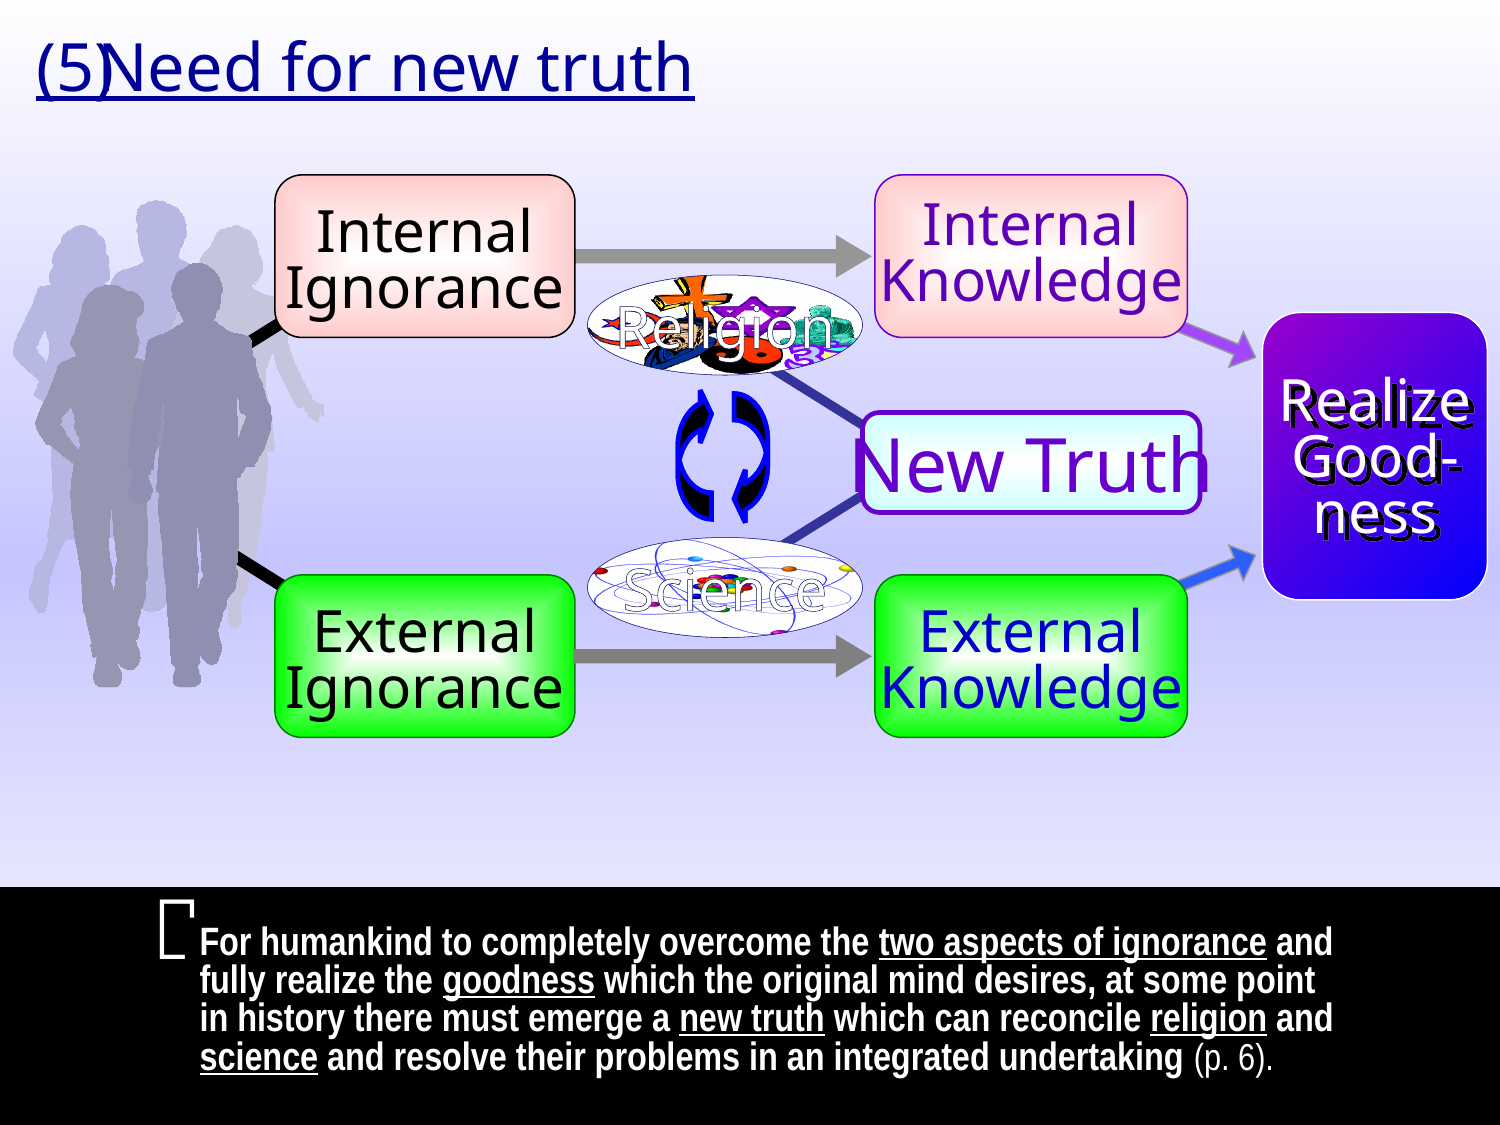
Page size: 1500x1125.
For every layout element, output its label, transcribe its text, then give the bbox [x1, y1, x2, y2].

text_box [762, 362, 869, 551]
text_box Realize Good- ness [1267, 312, 1488, 600]
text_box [137, 912, 1363, 1095]
text_box [0, 887, 1500, 1125]
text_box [874, 174, 1188, 738]
text_box Internal Ignorance [275, 174, 575, 338]
text_box [734, 470, 757, 523]
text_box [11, 199, 326, 629]
text_box [575, 646, 869, 676]
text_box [587, 537, 863, 638]
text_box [21, 17, 659, 114]
text_box [575, 237, 869, 273]
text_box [1191, 301, 1263, 612]
text_box External Ignorance [274, 574, 575, 738]
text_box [587, 274, 863, 376]
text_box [34, 262, 273, 688]
text_box [677, 390, 712, 520]
